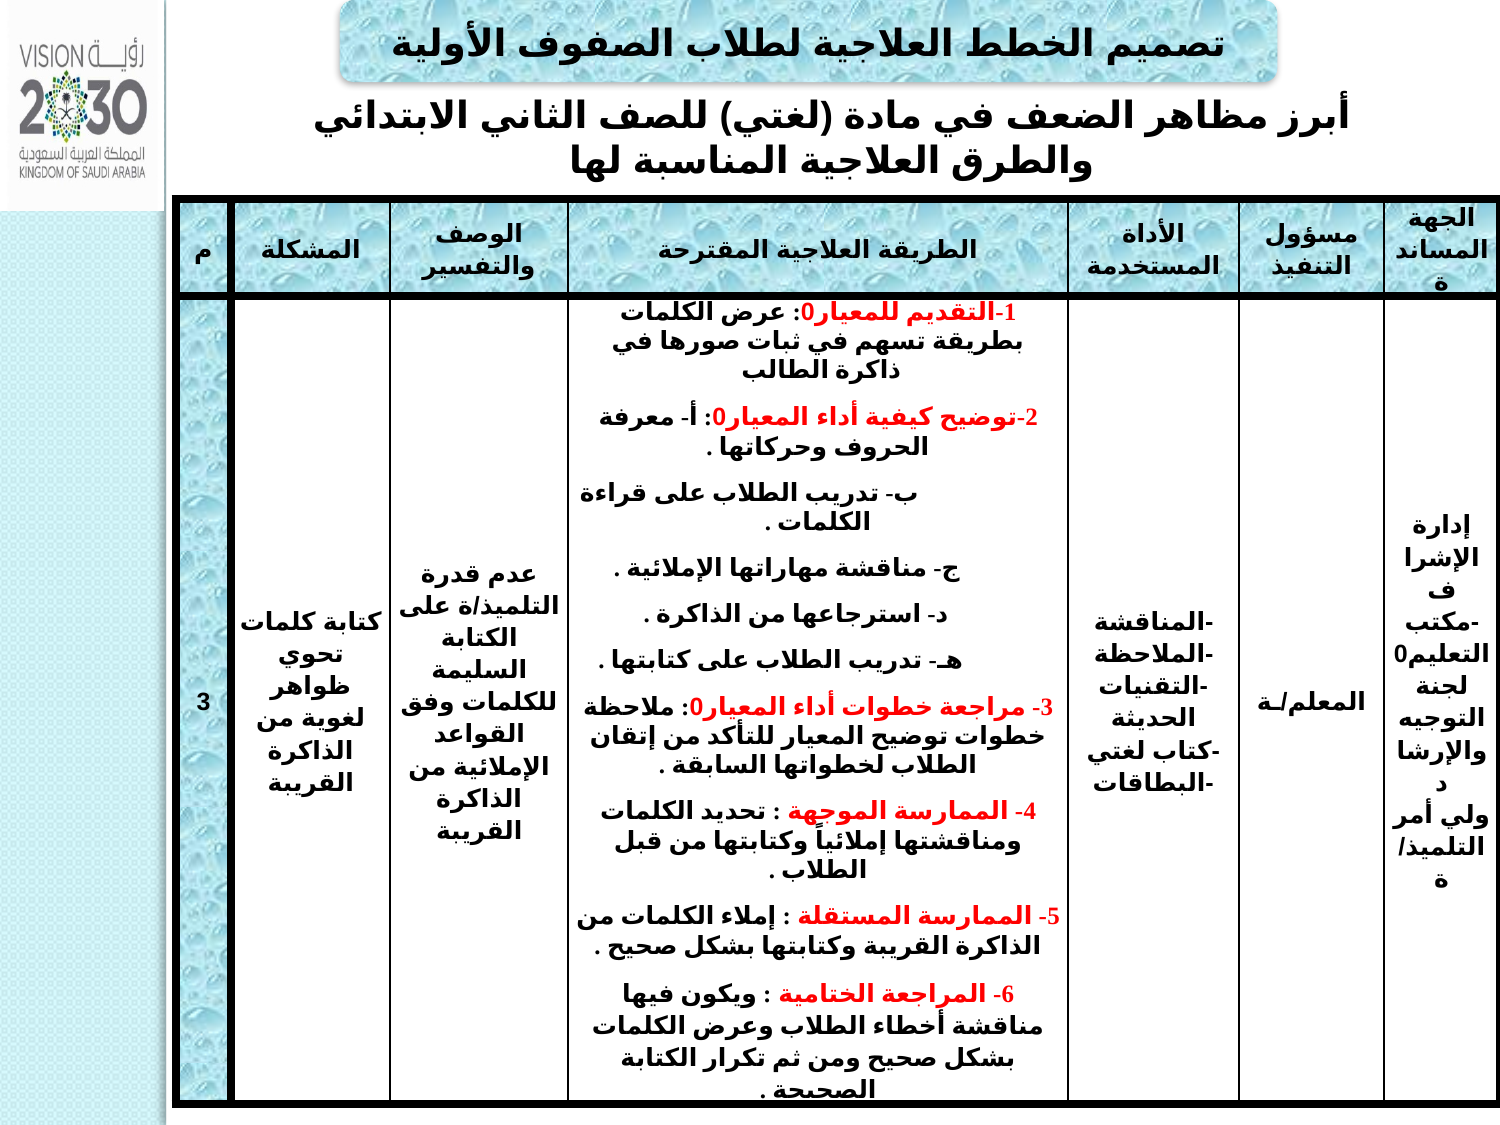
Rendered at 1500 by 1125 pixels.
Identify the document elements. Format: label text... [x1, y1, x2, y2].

table_cell -المناقشة -الملاحظة -التقنيات الحديثة -كتاب لغتي -البطاقات [1069, 300, 1238, 1100]
table_cell المعلم/ـة [1240, 300, 1383, 1100]
text_box أبرز مظاهر الضعف في مادة (لغتي) للصف الثاني الابتدائي والطرق العلاجية المناسبة لها [246, 83, 1418, 234]
table_header الأداة المستخدمة [1069, 234, 1238, 292]
table_cell عدم قدرة التلميذ/ة على الكتابة السليمة للكلمات وفق القواعد الإملائية من الذاكرة القريبة [391, 300, 567, 1100]
text_box تصميم الخطط العلاجية لطلاب الصفوف الأولية [339, 0, 1297, 83]
table_header الطريقة العلاجية المقترحة [569, 234, 1067, 292]
table_cell 1-التقديم للمعيار0: عرض الكلمات بطريقة تسهم في ثبات صورها في ذاكرة الطالب 2-توضيح كيفية أداء المعيار0: أ- معرفة الحروف وحركاتها . ب- تدريب الطلاب على قراءة الكلمات . ج- مناقشة مهاراتها الإملائية . د- استرجاعها من الذاكرة . هـ- تدريب الطلاب على كتابتها . 3- مراجعة خطوات أداء المعيار0: ملاحظة خطوات توضيح المعيار للتأكد من إتقان الطلاب لخطواتها السابقة . 4- الممارسة الموجهة : تحديد الكلمات ومناقشتها إملائياً وكتابتها من قبل الطلاب . 5- الممارسة المستقلة : إملاء الكلمات من الذاكرة القريبة وكتابتها بشكل صحيح . 6- المراجعة الختامية : ويكون فيها مناقشة أخطاء الطلاب وعرض الكلمات بشكل صحيح ومن ثم تكرار الكتابة الصحيحة . [569, 300, 1067, 1100]
table_header الجهة المساندة [1385, 203, 1496, 292]
table_header مسؤول التنفيذ [1240, 234, 1383, 292]
table_header المشكلة [235, 203, 389, 292]
table_cell كتابة كلمات تحوي ظواهر لغوية من الذاكرة القريبة [235, 300, 389, 1100]
picture [0, 0, 165, 211]
table_cell 3 [180, 300, 227, 1100]
table_cell إدارة الإشراف -مكتب التعليم0 لجنة التوجيه والإرشاد ولي أمر التلميذ/ة [1385, 300, 1496, 1100]
table_header الوصف والتفسير [391, 234, 567, 292]
table_header م [180, 203, 227, 292]
